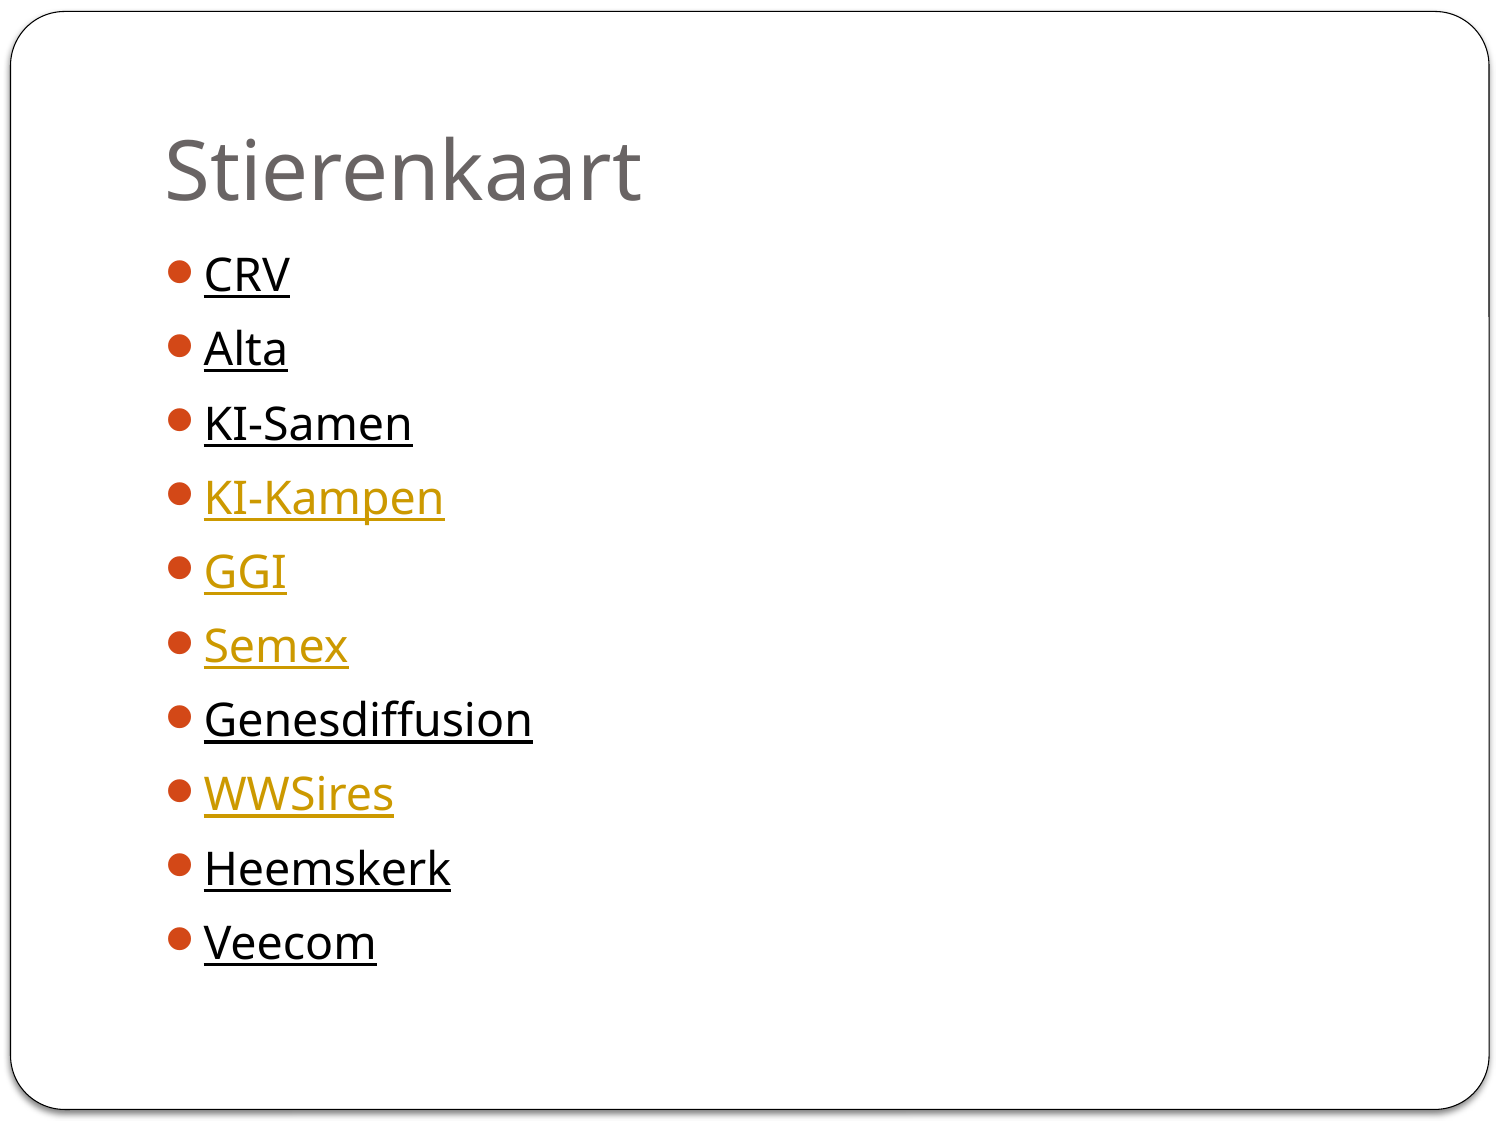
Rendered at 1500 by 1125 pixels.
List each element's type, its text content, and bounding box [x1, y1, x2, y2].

title Stierenkaart [150, 45, 1425, 233]
list CRV Alta KI-Samen KI-Kampen GGI Semex Genesdiffusion WWSires Heemskerk Veecom [150, 237, 1425, 988]
